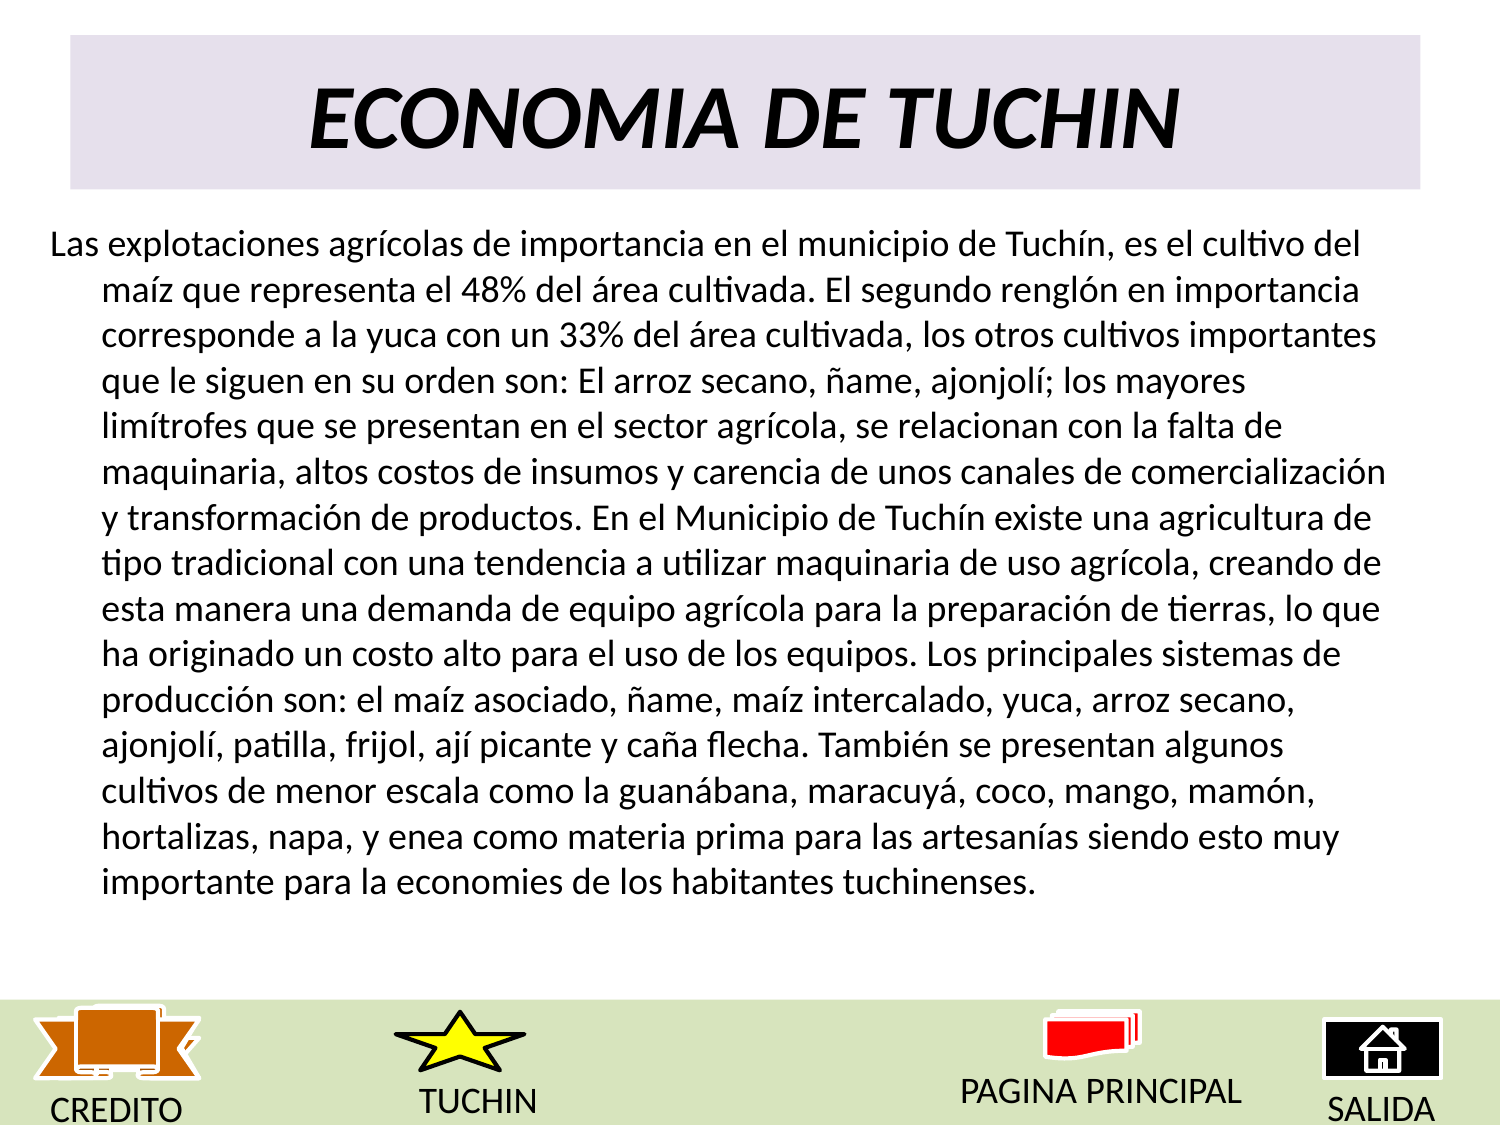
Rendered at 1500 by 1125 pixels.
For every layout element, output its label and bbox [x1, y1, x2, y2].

text_box [0, 997, 1500, 1125]
title [70, 35, 1421, 190]
list [35, 210, 1407, 966]
